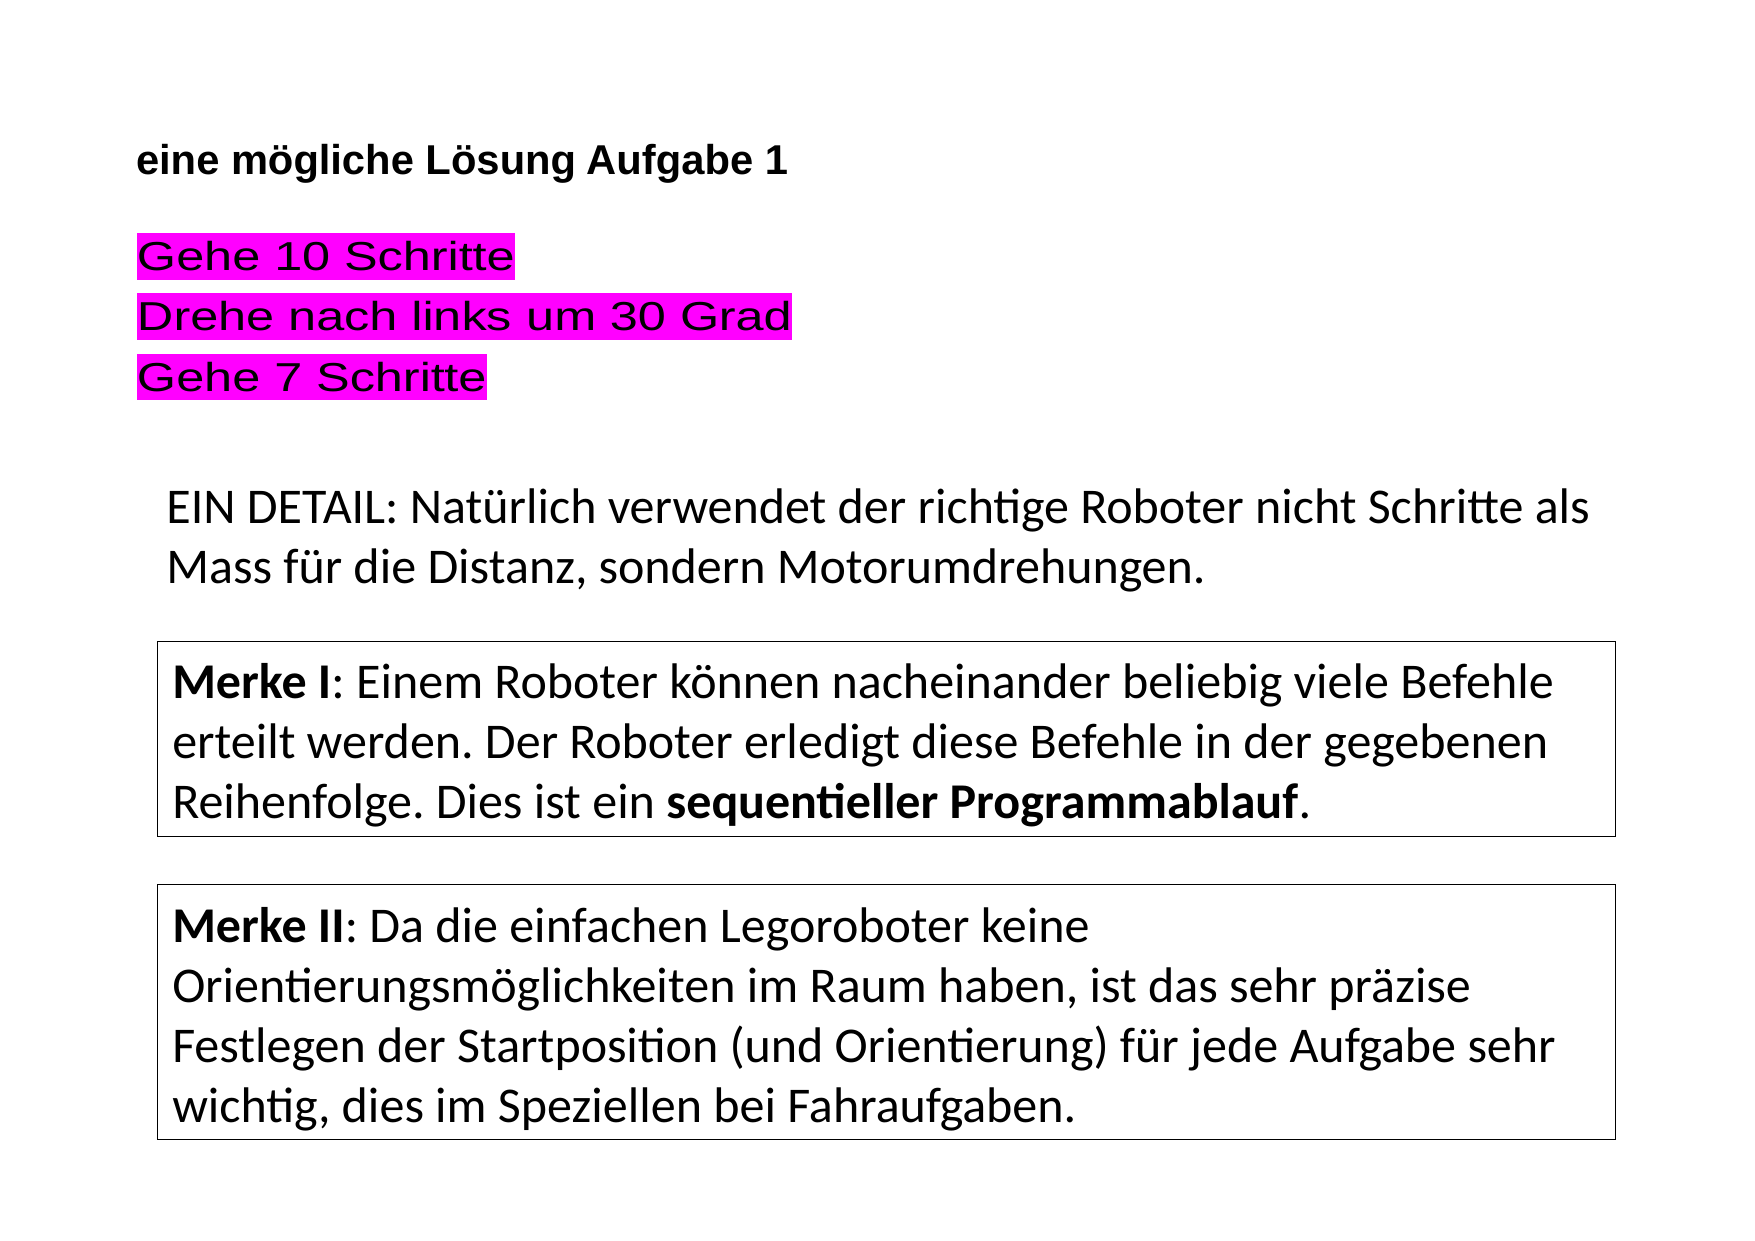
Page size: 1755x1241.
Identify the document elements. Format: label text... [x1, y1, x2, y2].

text_box EIN DETAIL: Natürlich verwendet der richtige Roboter nicht Schritte als Mass für die Distanz, sondern Motorumdrehungen. [151, 466, 1704, 602]
title eine mögliche Lösung Aufgabe 1 [121, 125, 1633, 185]
text_box Merke I: Einem Roboter können nacheinander beliebig viele Befehle erteilt werden. Der Roboter erledigt diese Befehle in der gegebenen Reihenfolge. Dies ist ein sequentieller Programmablauf. [157, 641, 1616, 837]
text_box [121, 232, 1192, 488]
text_box Merke II: Da die einfachen Legoroboter keine Orientierungsmöglichkeiten im Raum haben, ist das sehr präzise Festlegen der Startposition (und Orientierung) für jede Aufgabe sehr wichtig, dies im Speziellen bei Fahraufgaben. [157, 884, 1616, 1140]
